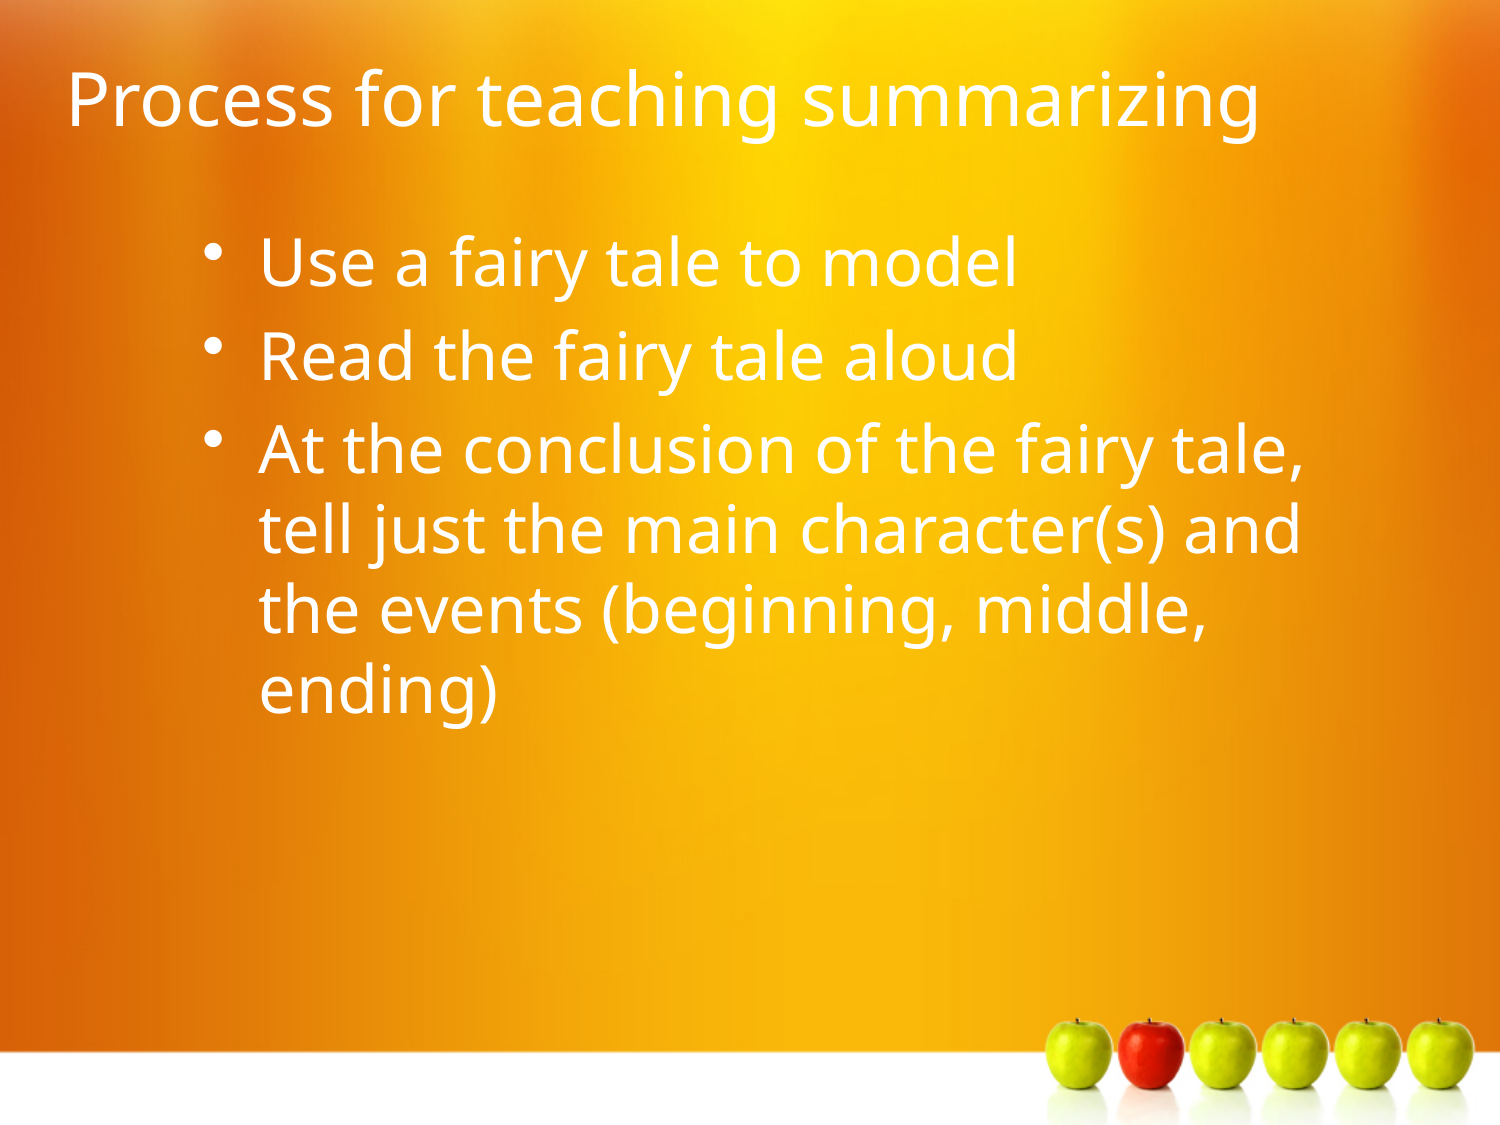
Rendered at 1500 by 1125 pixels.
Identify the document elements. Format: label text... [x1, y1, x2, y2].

picture [0, 0, 1500, 1125]
title Process for teaching summarizing [50, 37, 1400, 155]
list Use a fairy tale to model Read the fairy tale aloud At the conclusion of the fairy tale, tell just the main character(s) and the events (beginning, middle, ending) [187, 212, 1388, 938]
